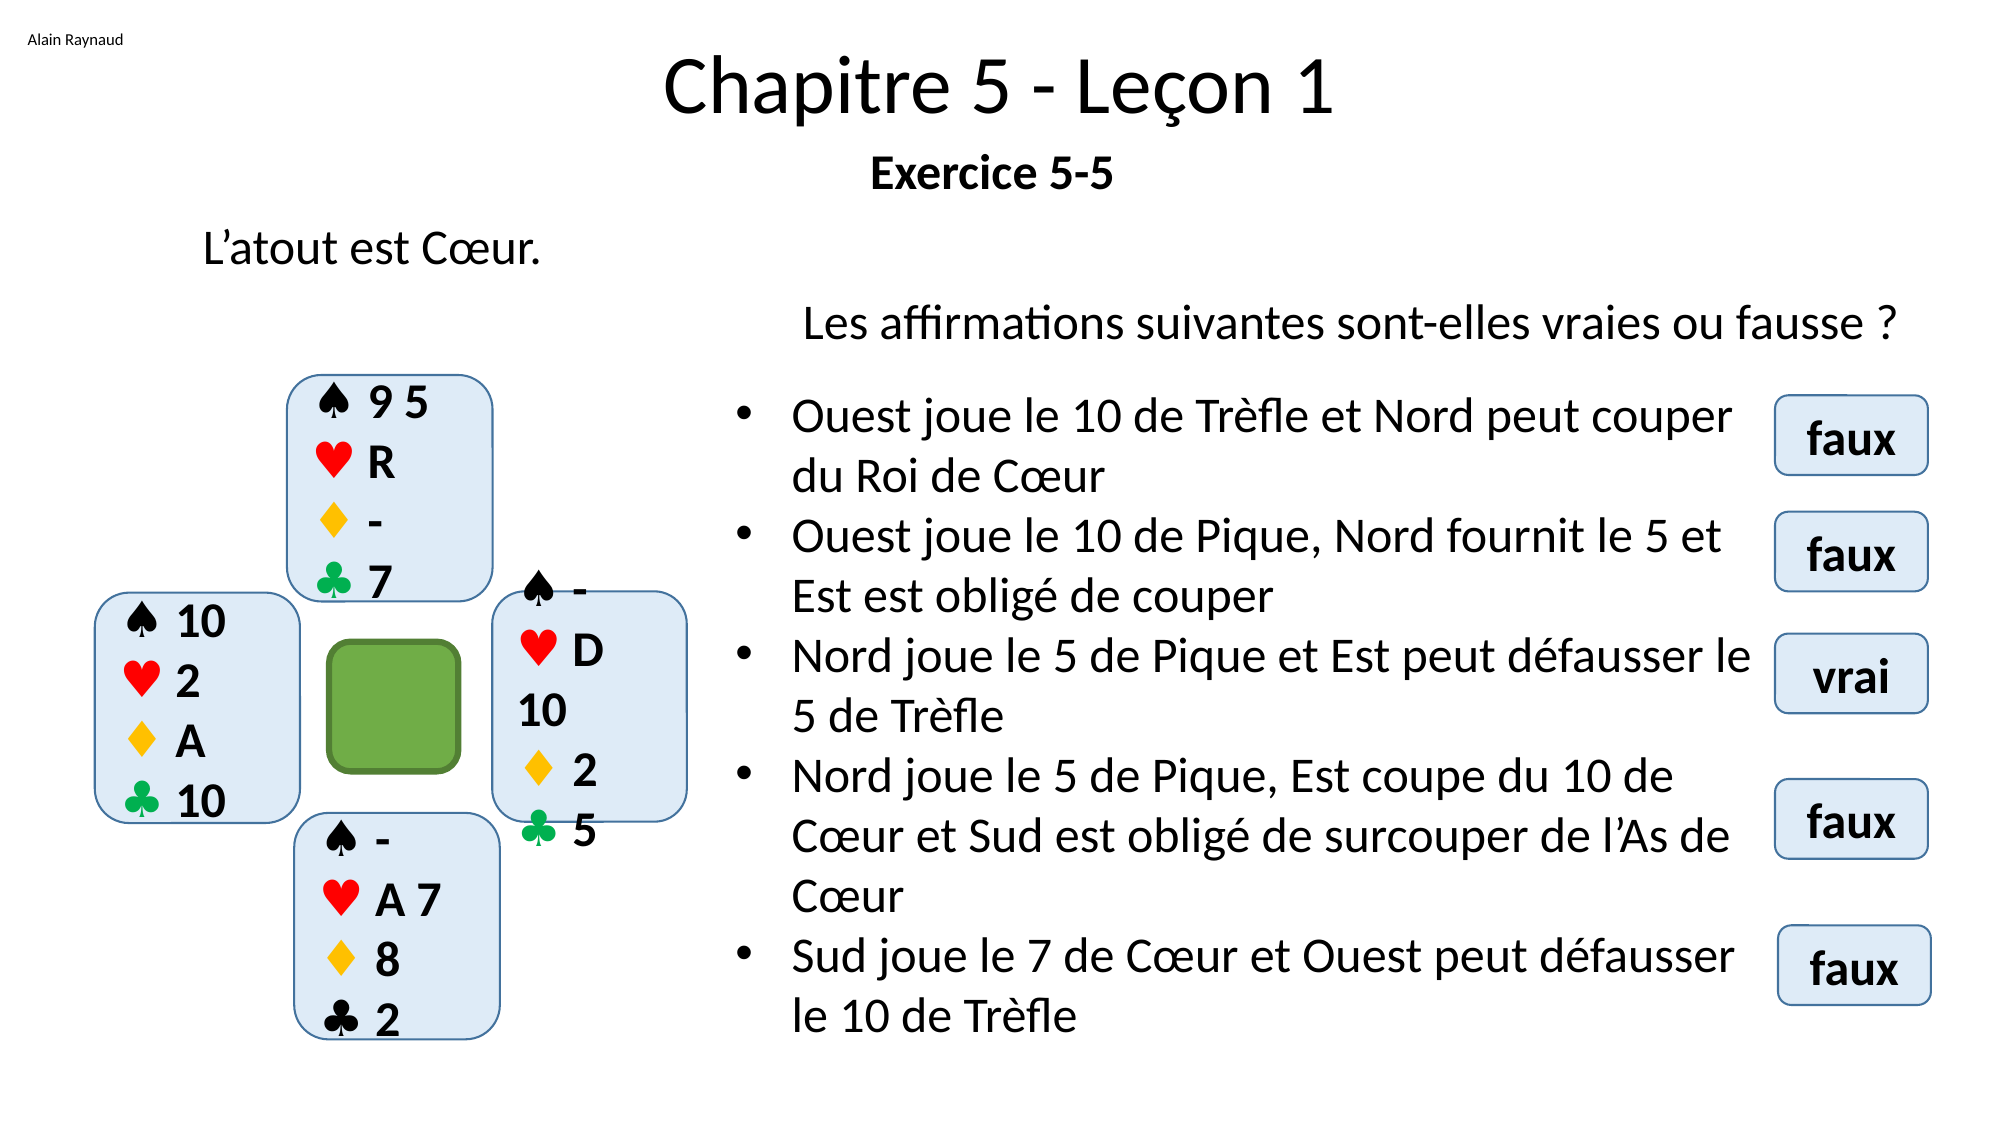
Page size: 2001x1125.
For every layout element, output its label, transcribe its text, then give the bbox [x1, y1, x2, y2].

text_box faux [1776, 924, 1932, 1007]
text_box Alain Raynaud [12, 21, 147, 57]
text_box faux [1773, 777, 1929, 860]
text_box faux [1773, 394, 1929, 477]
text_box faux [1773, 510, 1929, 593]
text_box vrai [1773, 632, 1929, 715]
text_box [94, 374, 687, 1040]
title Chapitre 5 - Leçon 1 [249, 38, 1750, 139]
subtitle Exercice 5-5 L’atout est Cœur. Les affirmations suivantes sont-elles vraies ou fausse ? [37, 139, 1948, 1088]
text_box Ouest joue le 10 de Trèfle et Nord peut couper du Roi de Cœur Ouest joue le 10 de Pique, Nord fournit le 5 et Est est obligé de couper Nord joue le 5 de Pique et Est peut défausser le 5 de Trèfle Nord joue le 5 de Pique, Est coupe du 10 de Cœur et Sud est obligé de surcouper de l’As de Cœur Sud joue le 7 de Cœur et Ouest peut défausser le 10 de Trèfle [720, 374, 1797, 1050]
